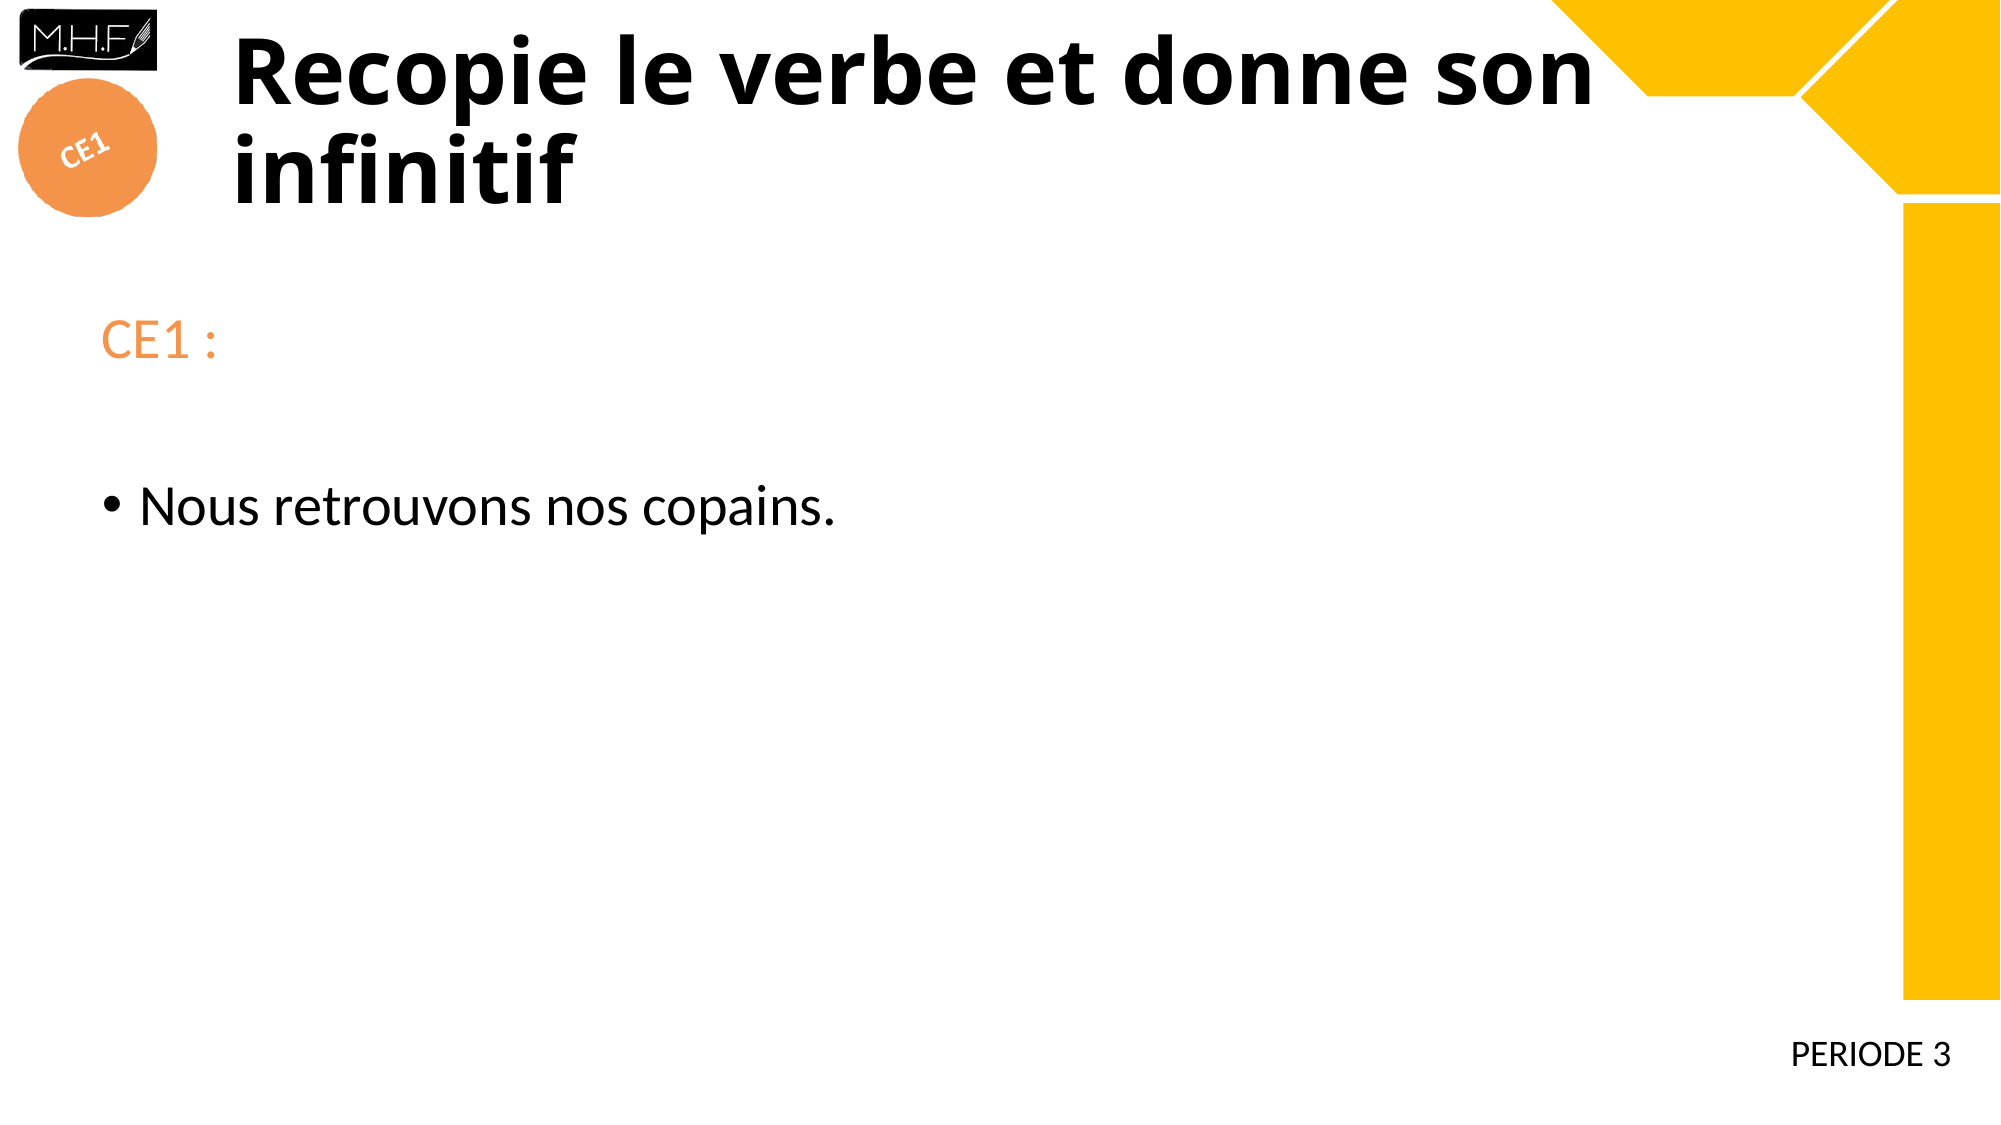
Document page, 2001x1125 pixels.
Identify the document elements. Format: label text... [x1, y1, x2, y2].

title Recopie le verbe et donne son infinitif [216, 15, 1763, 233]
picture [16, 7, 157, 74]
text_box [1549, 0, 1892, 98]
list CE1 : Nous retrouvons nos copains. [86, 300, 897, 1015]
picture [18, 78, 157, 218]
text_box [1902, 202, 2000, 1001]
text_box PERIODE 3 [1362, 1021, 1967, 1125]
text_box [1799, 0, 2000, 196]
